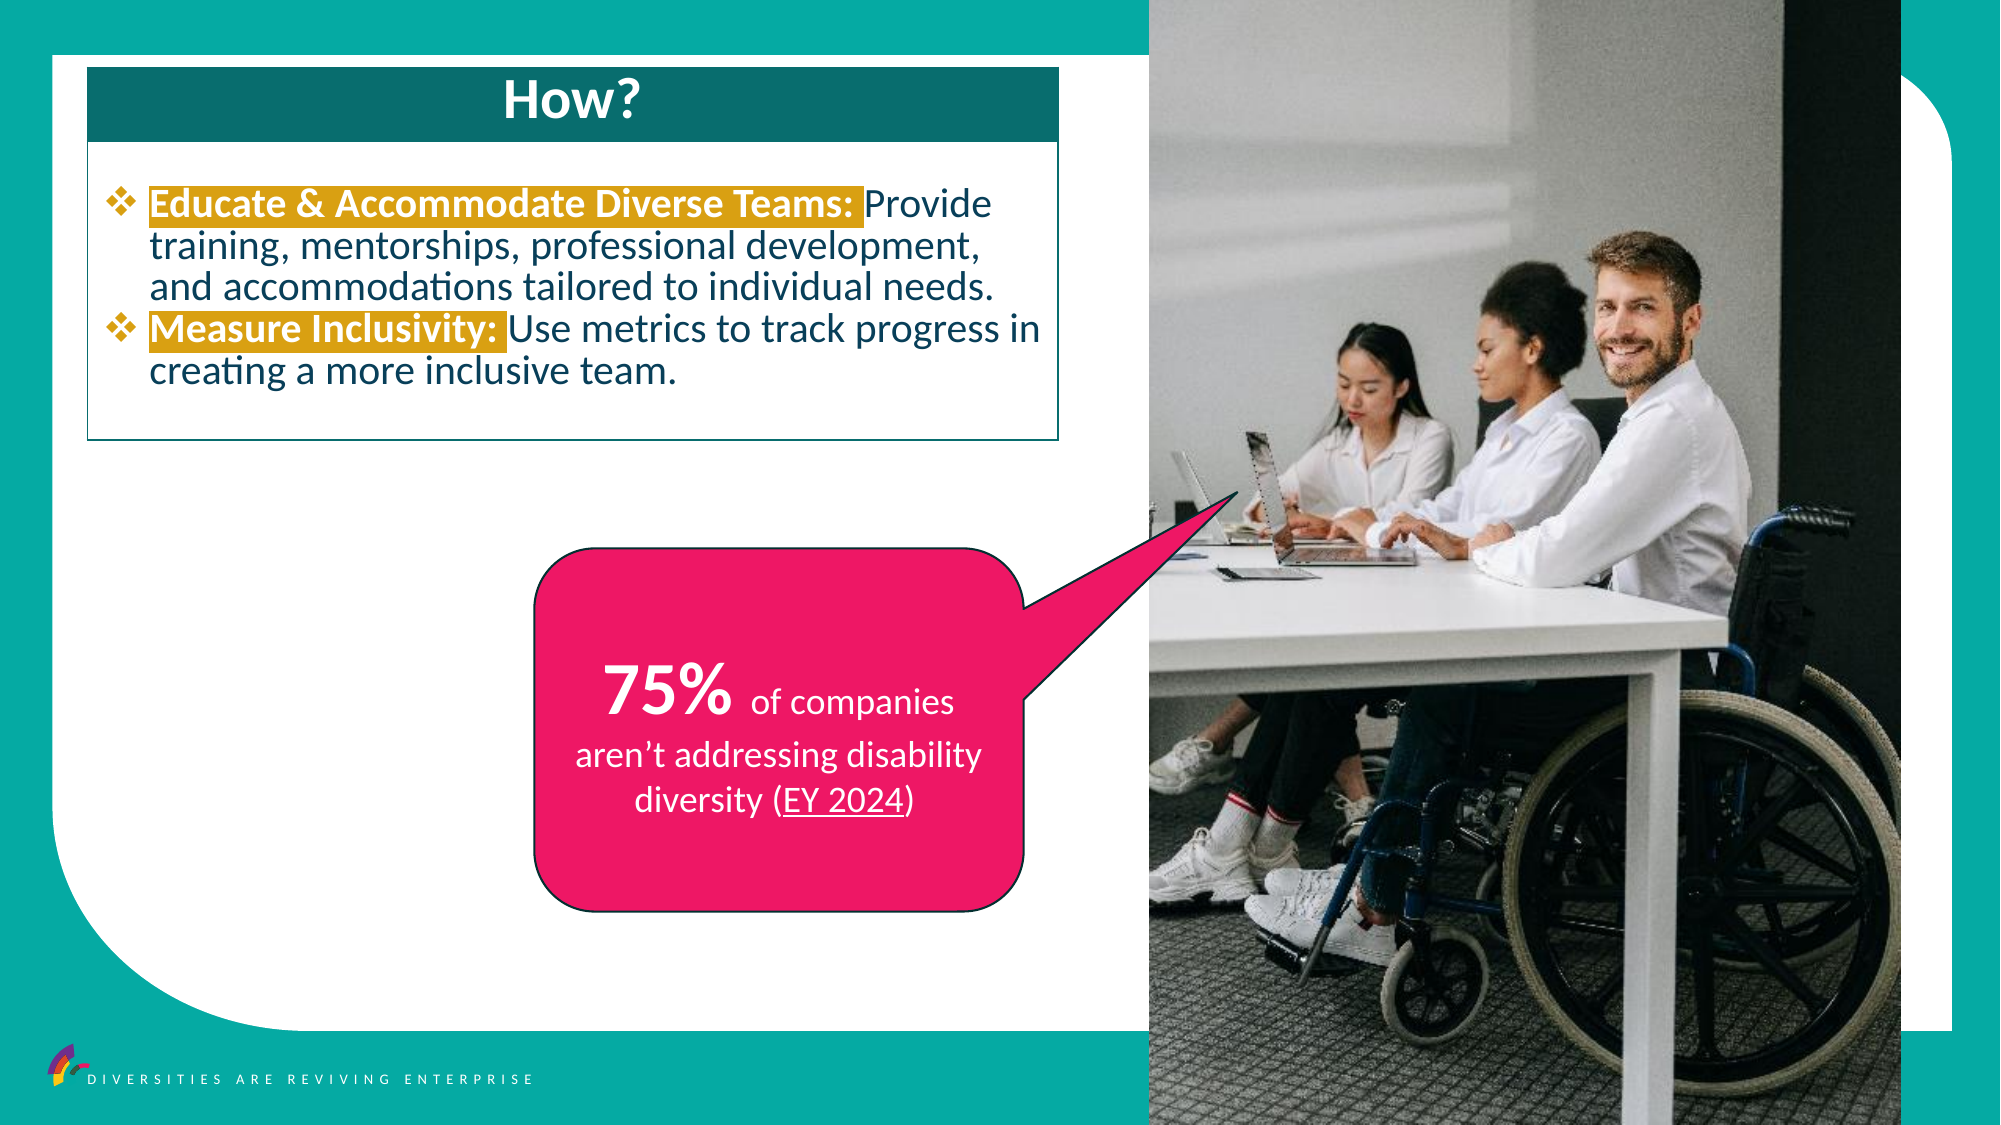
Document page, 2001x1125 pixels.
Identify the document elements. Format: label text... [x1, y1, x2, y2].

picture [1149, 0, 1901, 1125]
table_header How? [88, 68, 1057, 140]
table_cell Educate & Accommodate Diverse Teams: Provide training, mentorships, professional development, and accommodations tailored to individual needs. Measure Inclusivity: Use metrics to track progress in creating a more inclusive team. [88, 142, 1057, 439]
text_box 75% of companies aren’t addressing disability diversity (EY 2024) [533, 539, 1149, 913]
